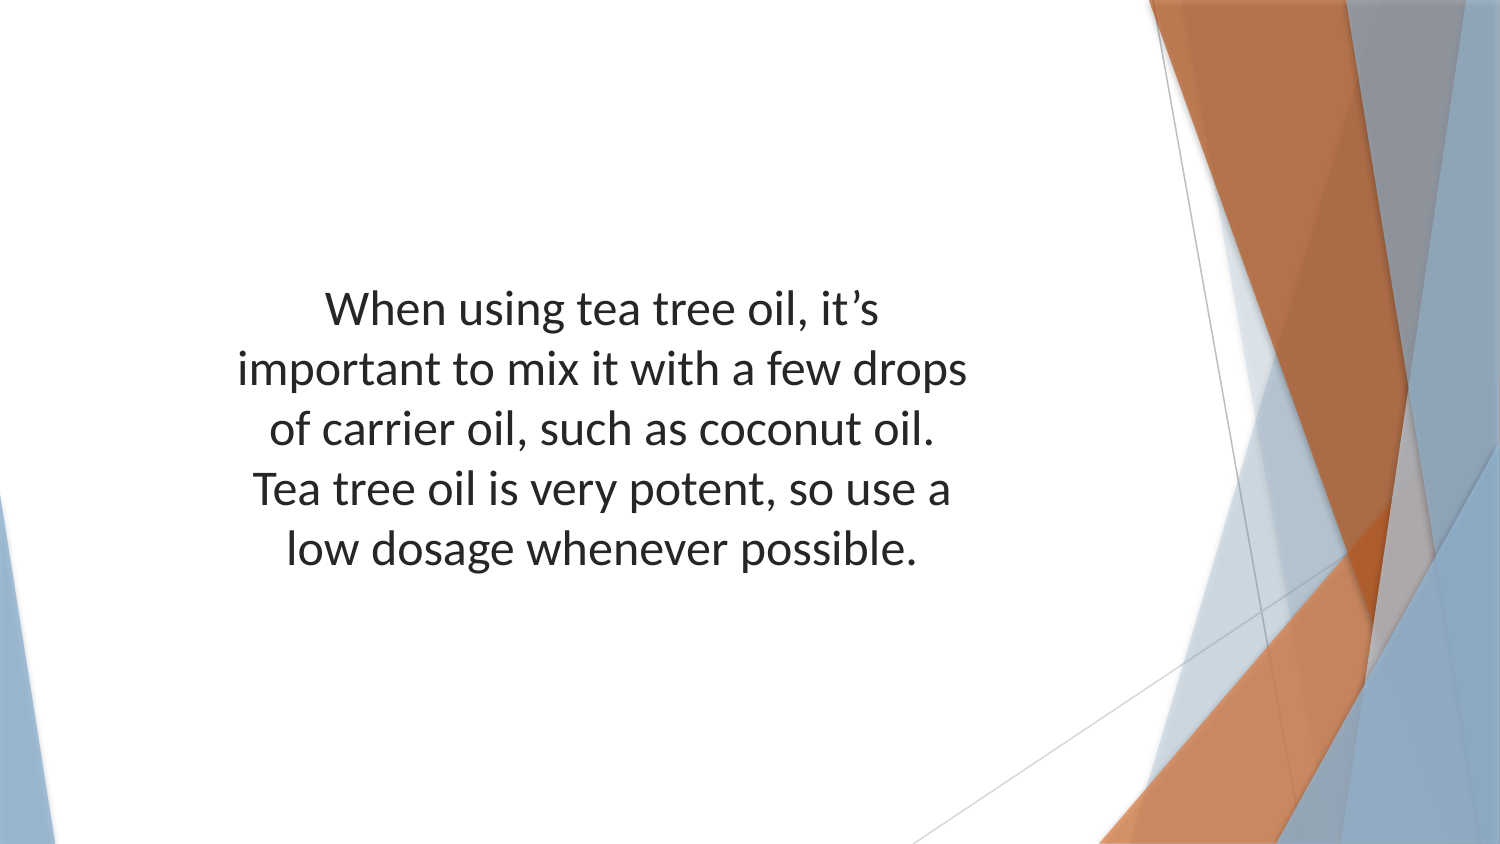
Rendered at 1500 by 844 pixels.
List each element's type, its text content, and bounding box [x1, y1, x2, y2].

list When using tea tree oil, it’s important to mix it with a few drops of carrier oil, such as coconut oil. Tea tree oil is very potent, so use a low dosage whenever possible. [218, 268, 987, 611]
